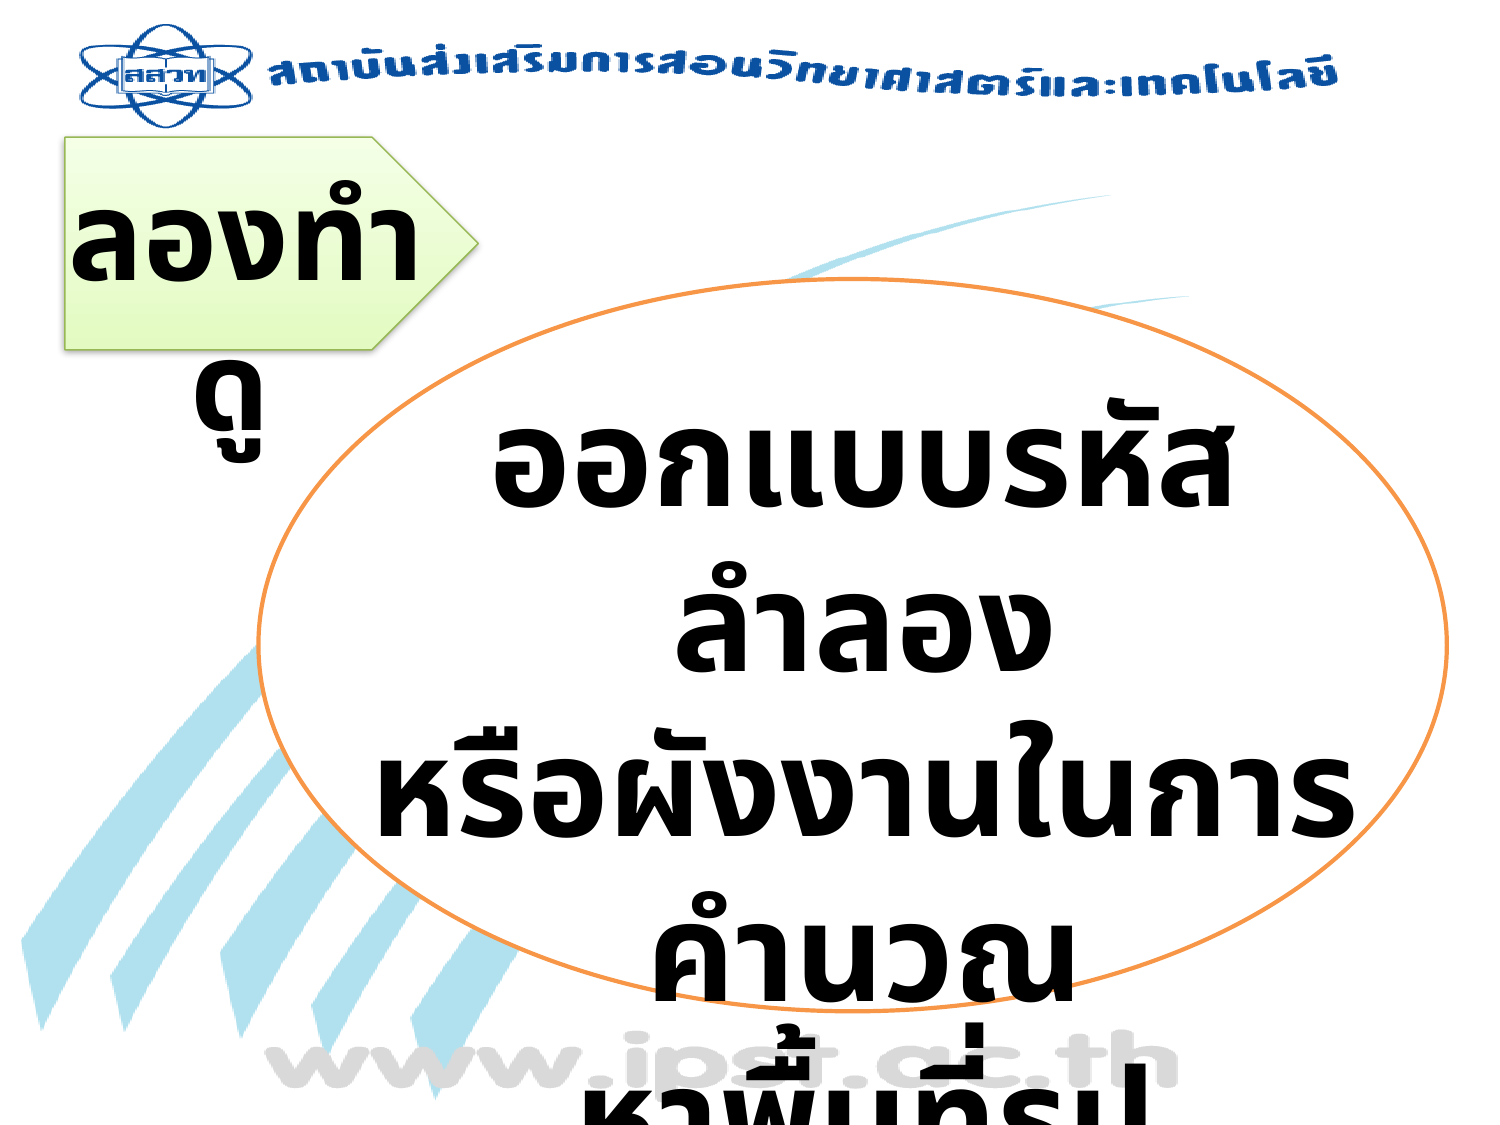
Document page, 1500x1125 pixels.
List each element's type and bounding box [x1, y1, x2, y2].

picture [0, 0, 1500, 1125]
picture [939, 1107, 966, 1125]
text_box [258, 278, 1448, 1012]
text_box [50, 136, 479, 350]
